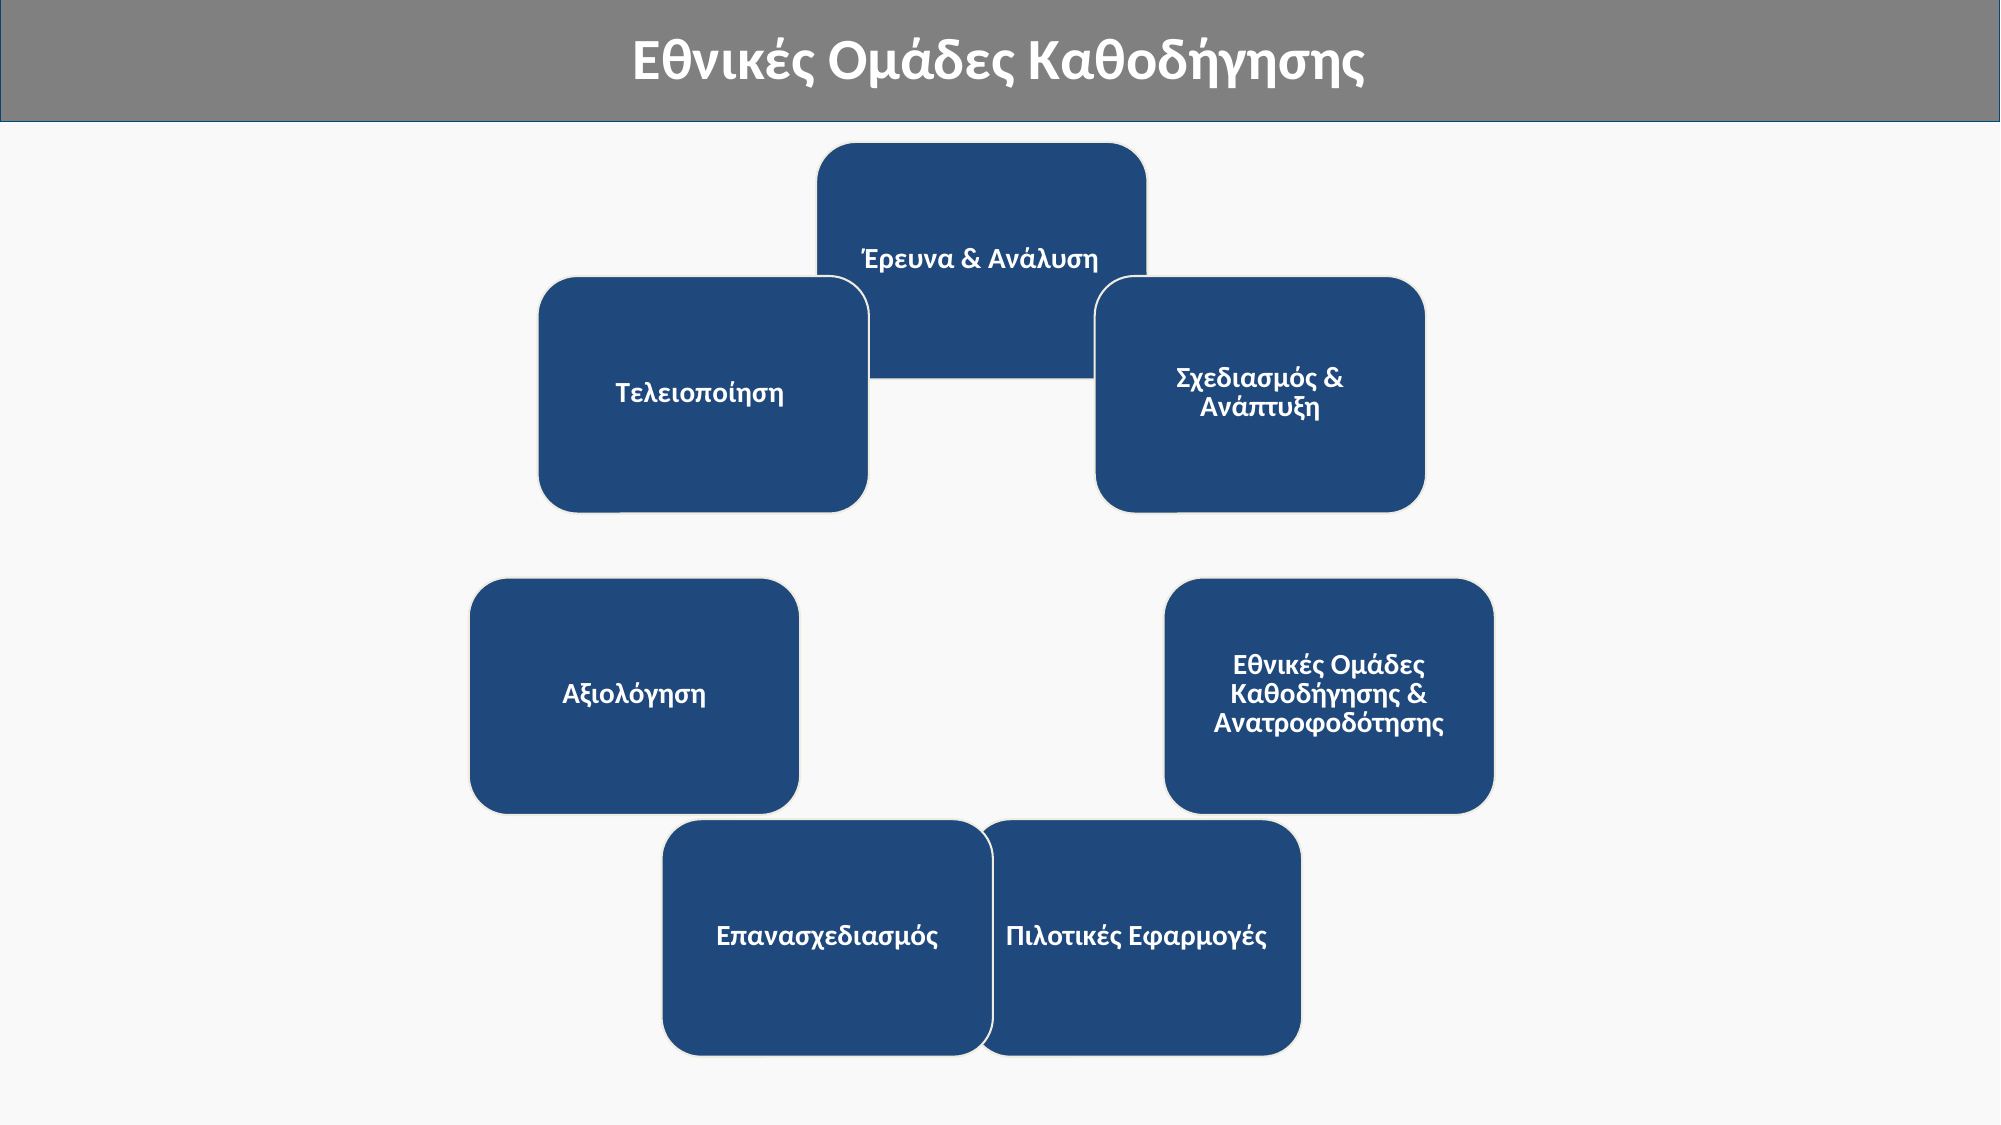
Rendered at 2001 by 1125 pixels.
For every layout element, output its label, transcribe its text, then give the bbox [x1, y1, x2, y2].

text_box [318, 141, 1645, 1093]
title Εθνικές Ομάδες Καθοδήγησης [59, 0, 1940, 122]
